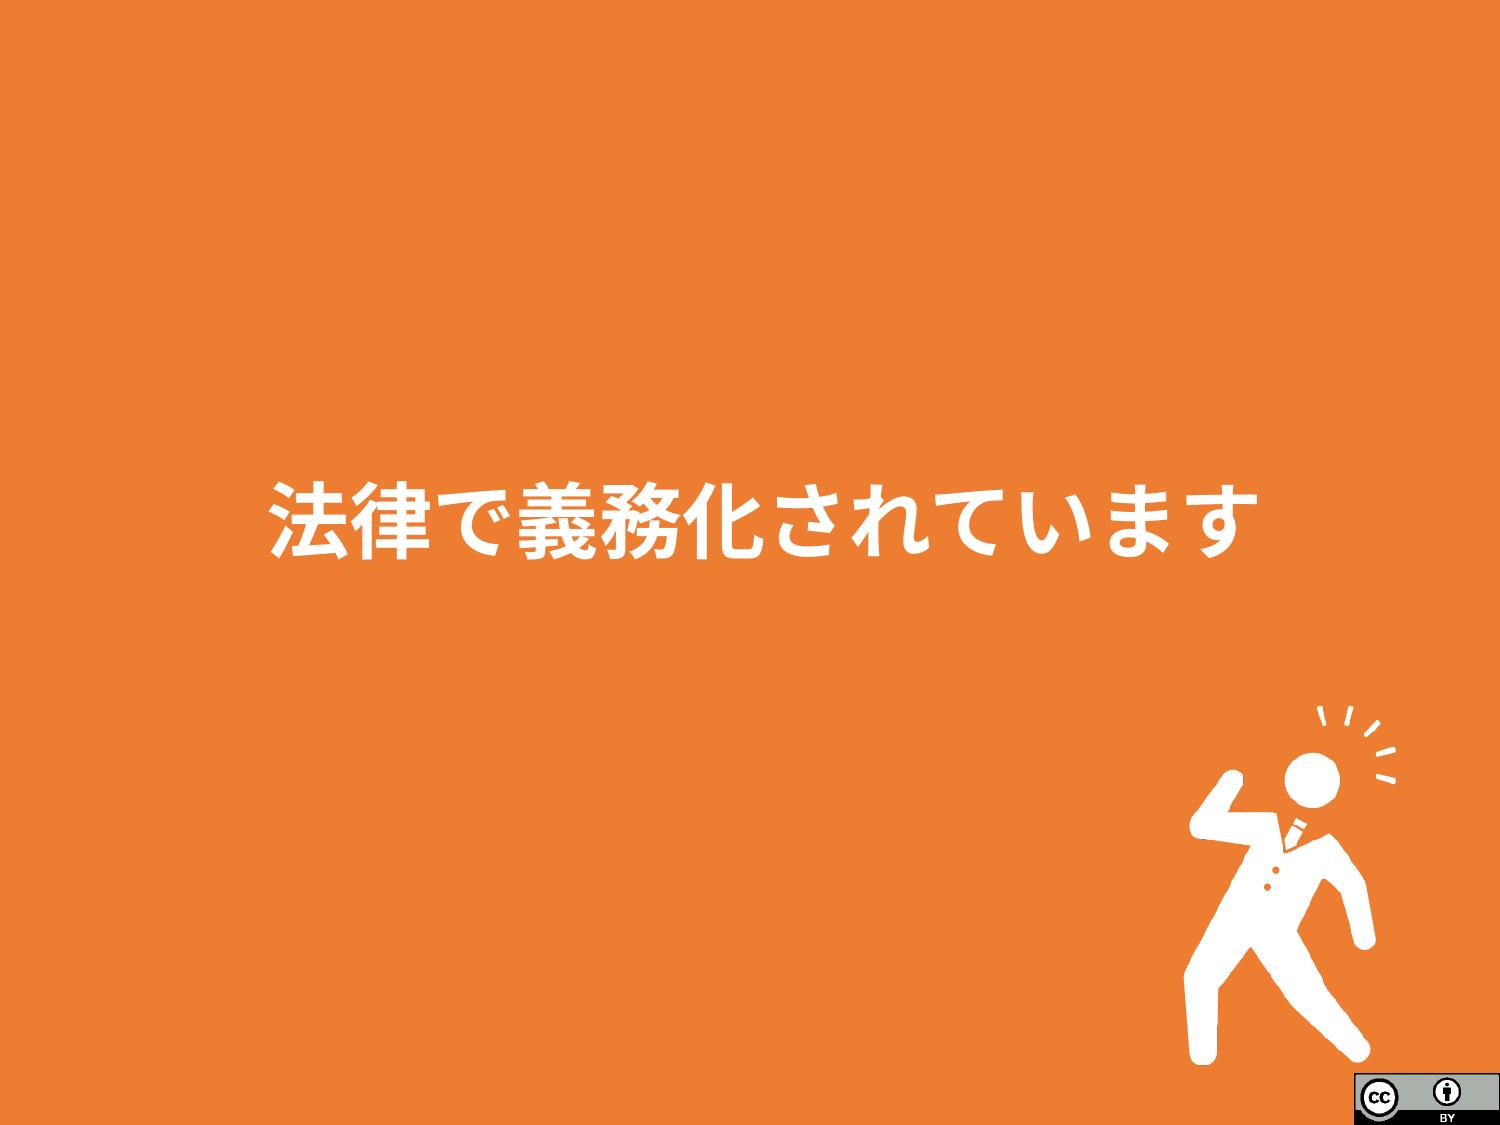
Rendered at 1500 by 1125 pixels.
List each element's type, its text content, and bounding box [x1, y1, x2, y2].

text_box 法律で義務化されています [79, 461, 1451, 577]
picture [1058, 640, 1500, 1125]
